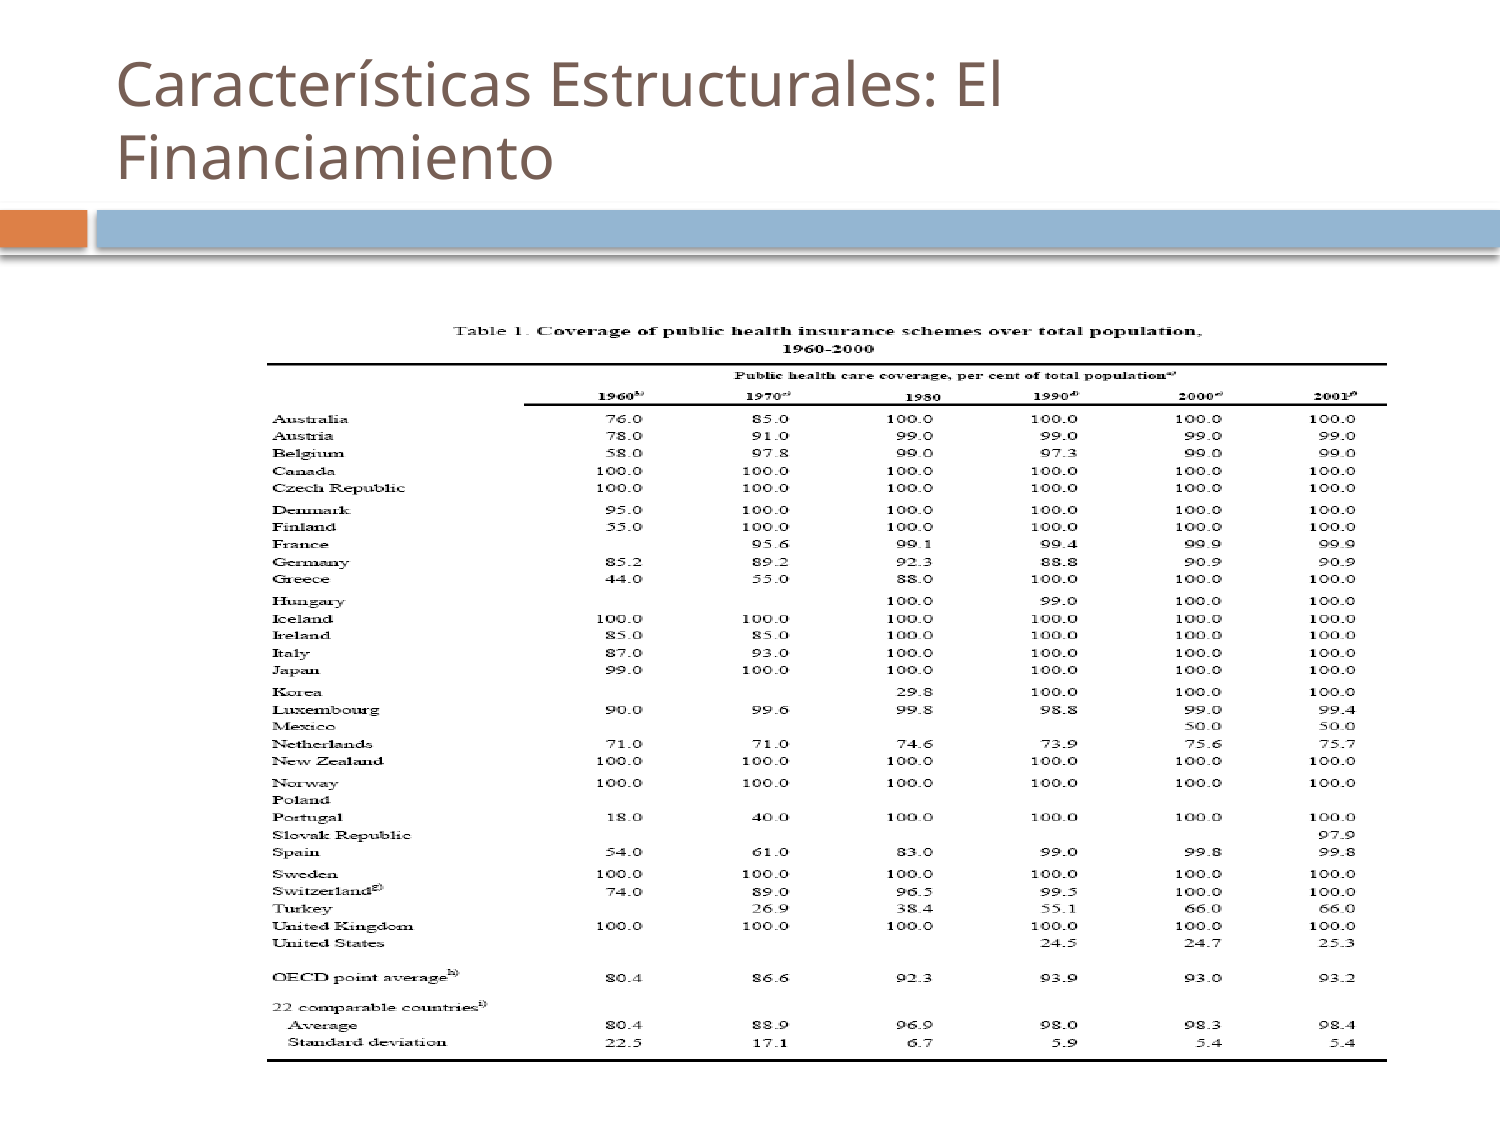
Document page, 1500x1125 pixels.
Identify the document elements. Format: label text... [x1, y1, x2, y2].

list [249, 312, 1401, 1063]
title Características Estructurales: El Financiamiento [100, 37, 1438, 200]
